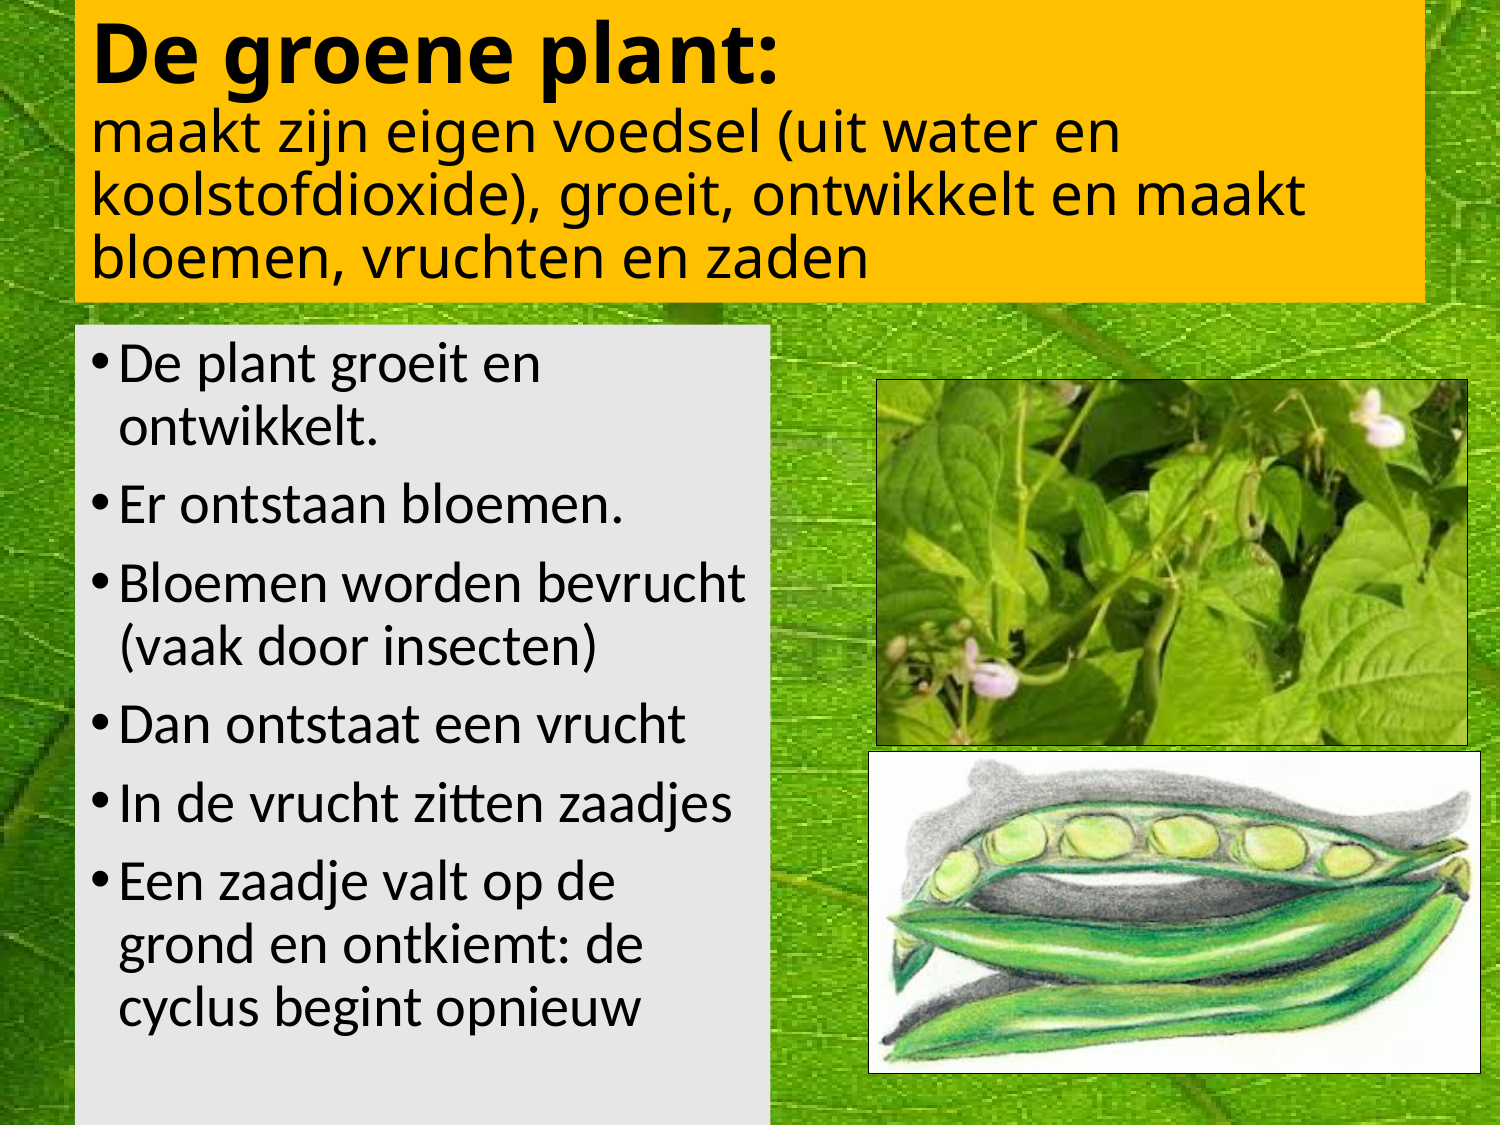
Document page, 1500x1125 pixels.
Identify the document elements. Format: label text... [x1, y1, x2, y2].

title De groene plant: maakt zijn eigen voedsel (uit water en koolstofdioxide), groeit, ontwikkelt en maakt bloemen, vruchten en zaden [75, 0, 1425, 303]
list De plant groeit en ontwikkelt. Er ontstaan bloemen. Bloemen worden bevrucht (vaak door insecten) Dan ontstaat een vrucht In de vrucht zitten zaadjes Een zaadje valt op de grond en ontkiemt: de cyclus begint opnieuw [75, 324, 771, 1125]
picture [0, 0, 1500, 1125]
